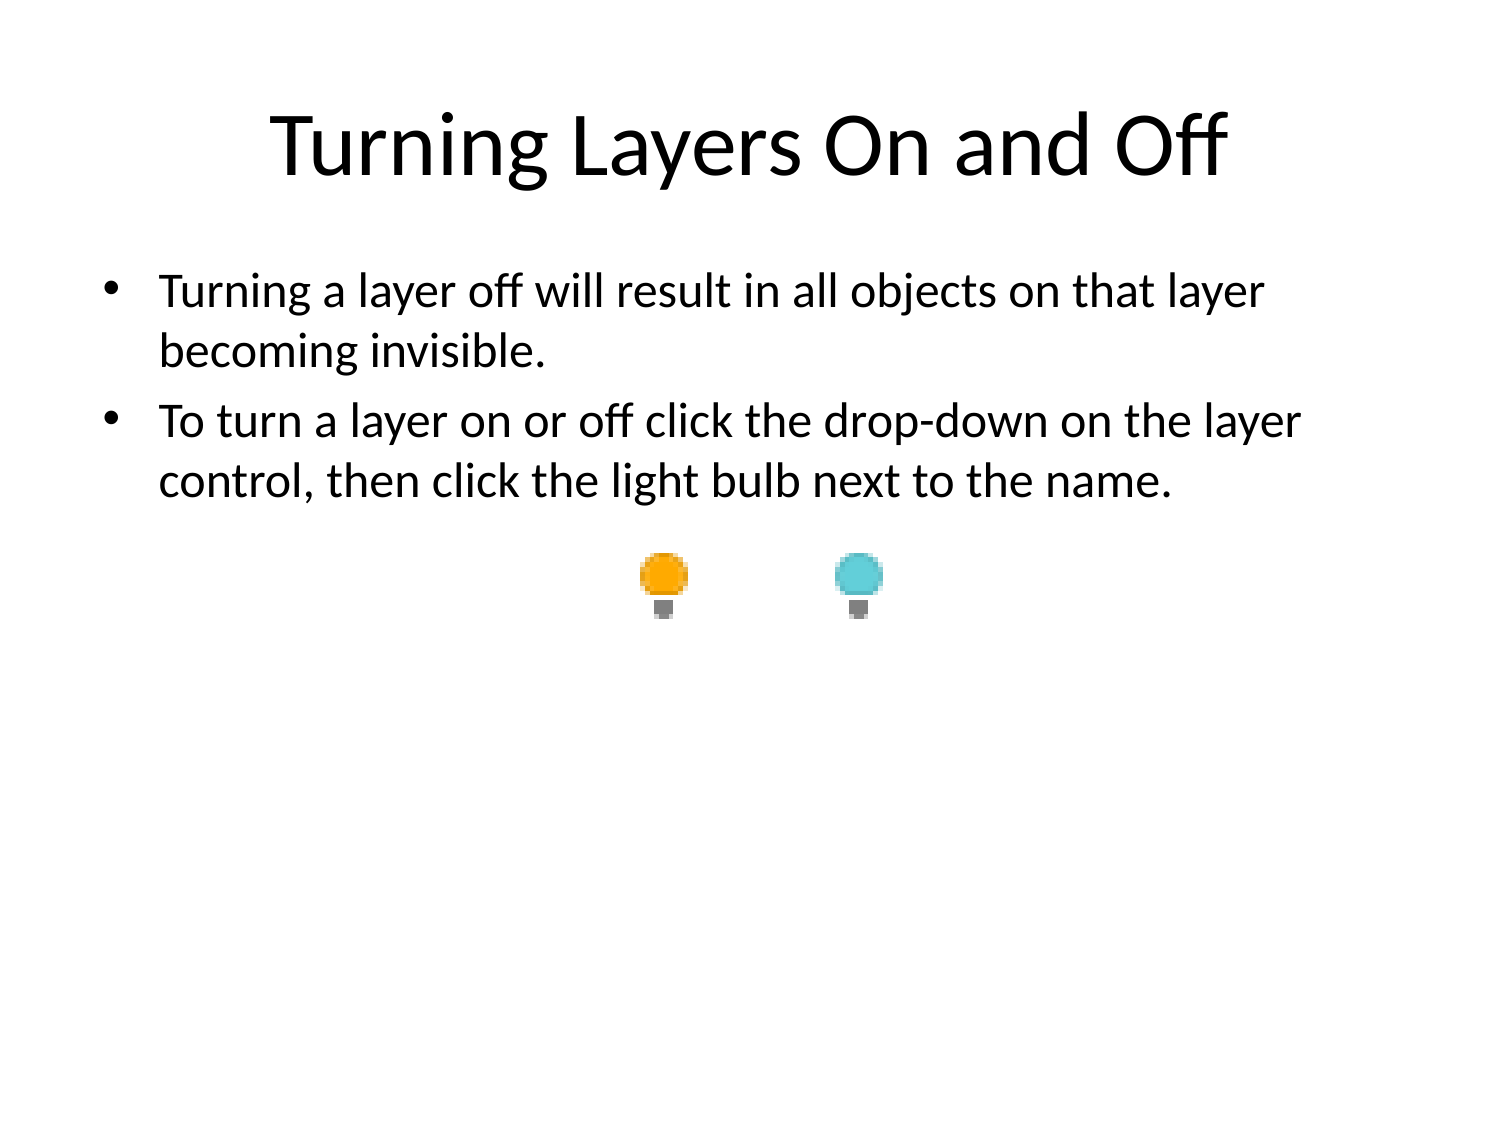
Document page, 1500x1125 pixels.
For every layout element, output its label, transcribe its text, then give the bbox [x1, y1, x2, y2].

list Turning a layer off will result in all objects on that layer becoming invisible. To turn a layer on or off click the drop-down on the layer control, then click the light bulb next to the name. [87, 249, 1325, 950]
title Turning Layers On and Off [75, 45, 1425, 233]
picture [616, 539, 707, 629]
picture [812, 539, 902, 629]
